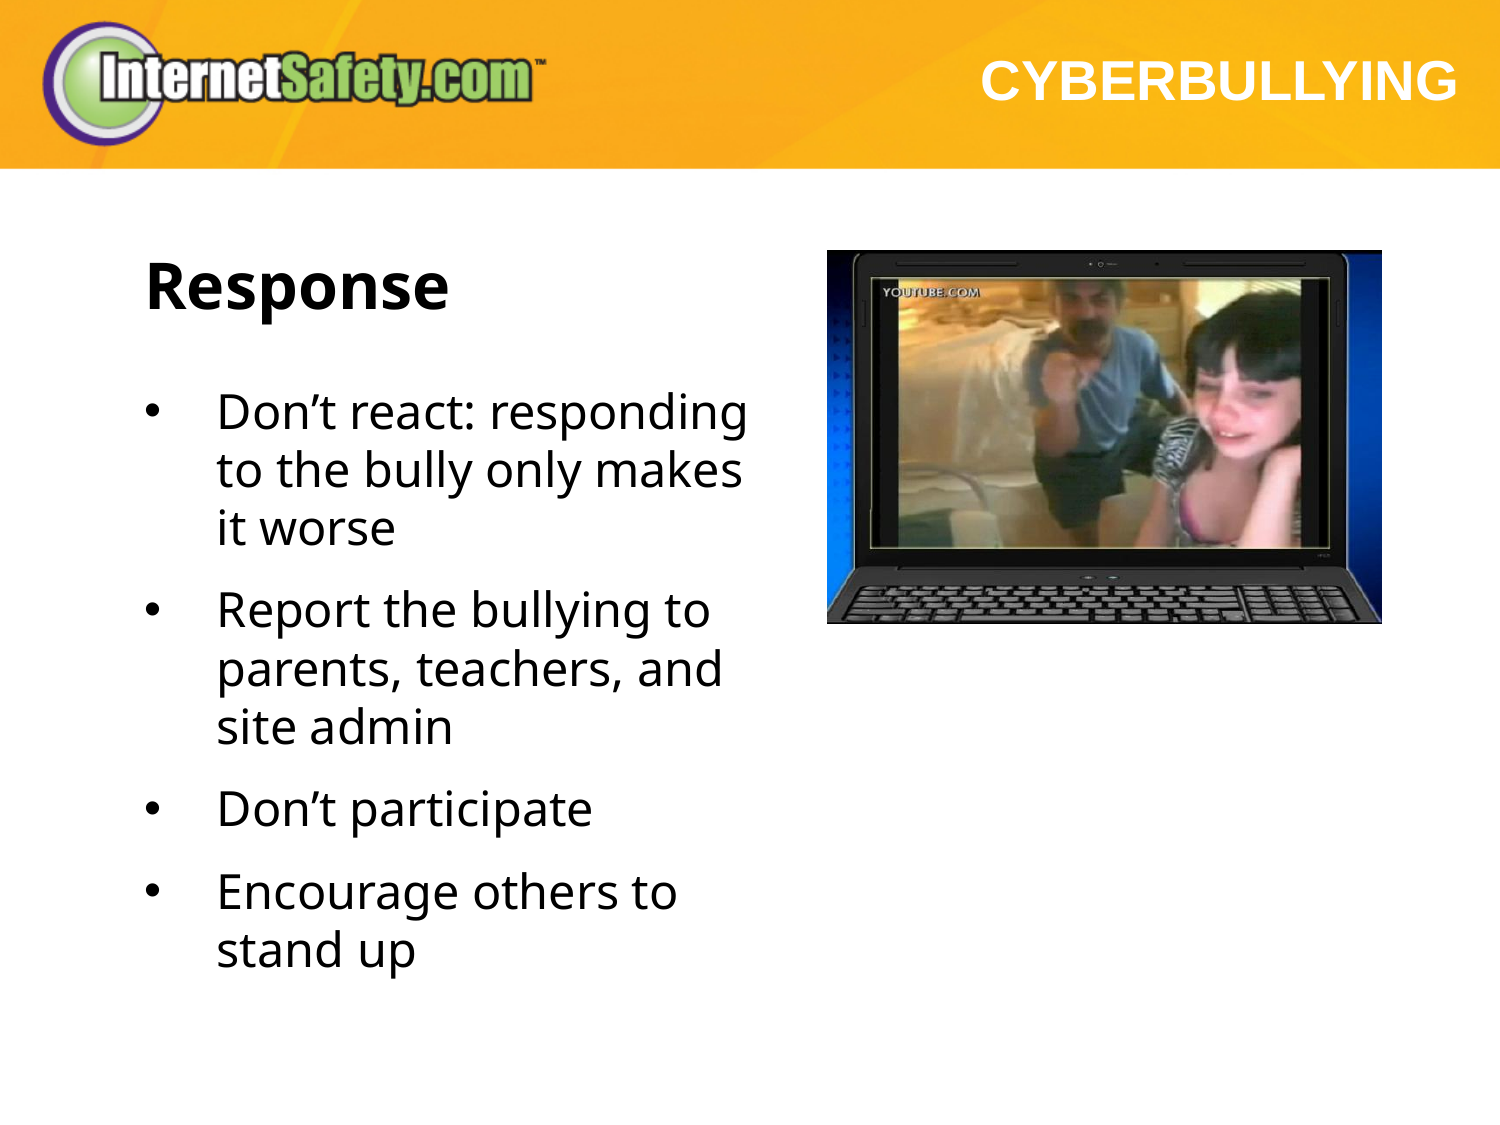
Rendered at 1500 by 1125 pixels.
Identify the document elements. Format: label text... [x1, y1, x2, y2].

picture [0, 0, 1500, 1125]
text_box Cyberbullying [564, 36, 1474, 119]
text_box Response Don’t react: responding to the bully only makes it worse Report the bullying to parents, teachers, and site admin Don’t participate Encourage others to stand up [129, 237, 766, 1031]
